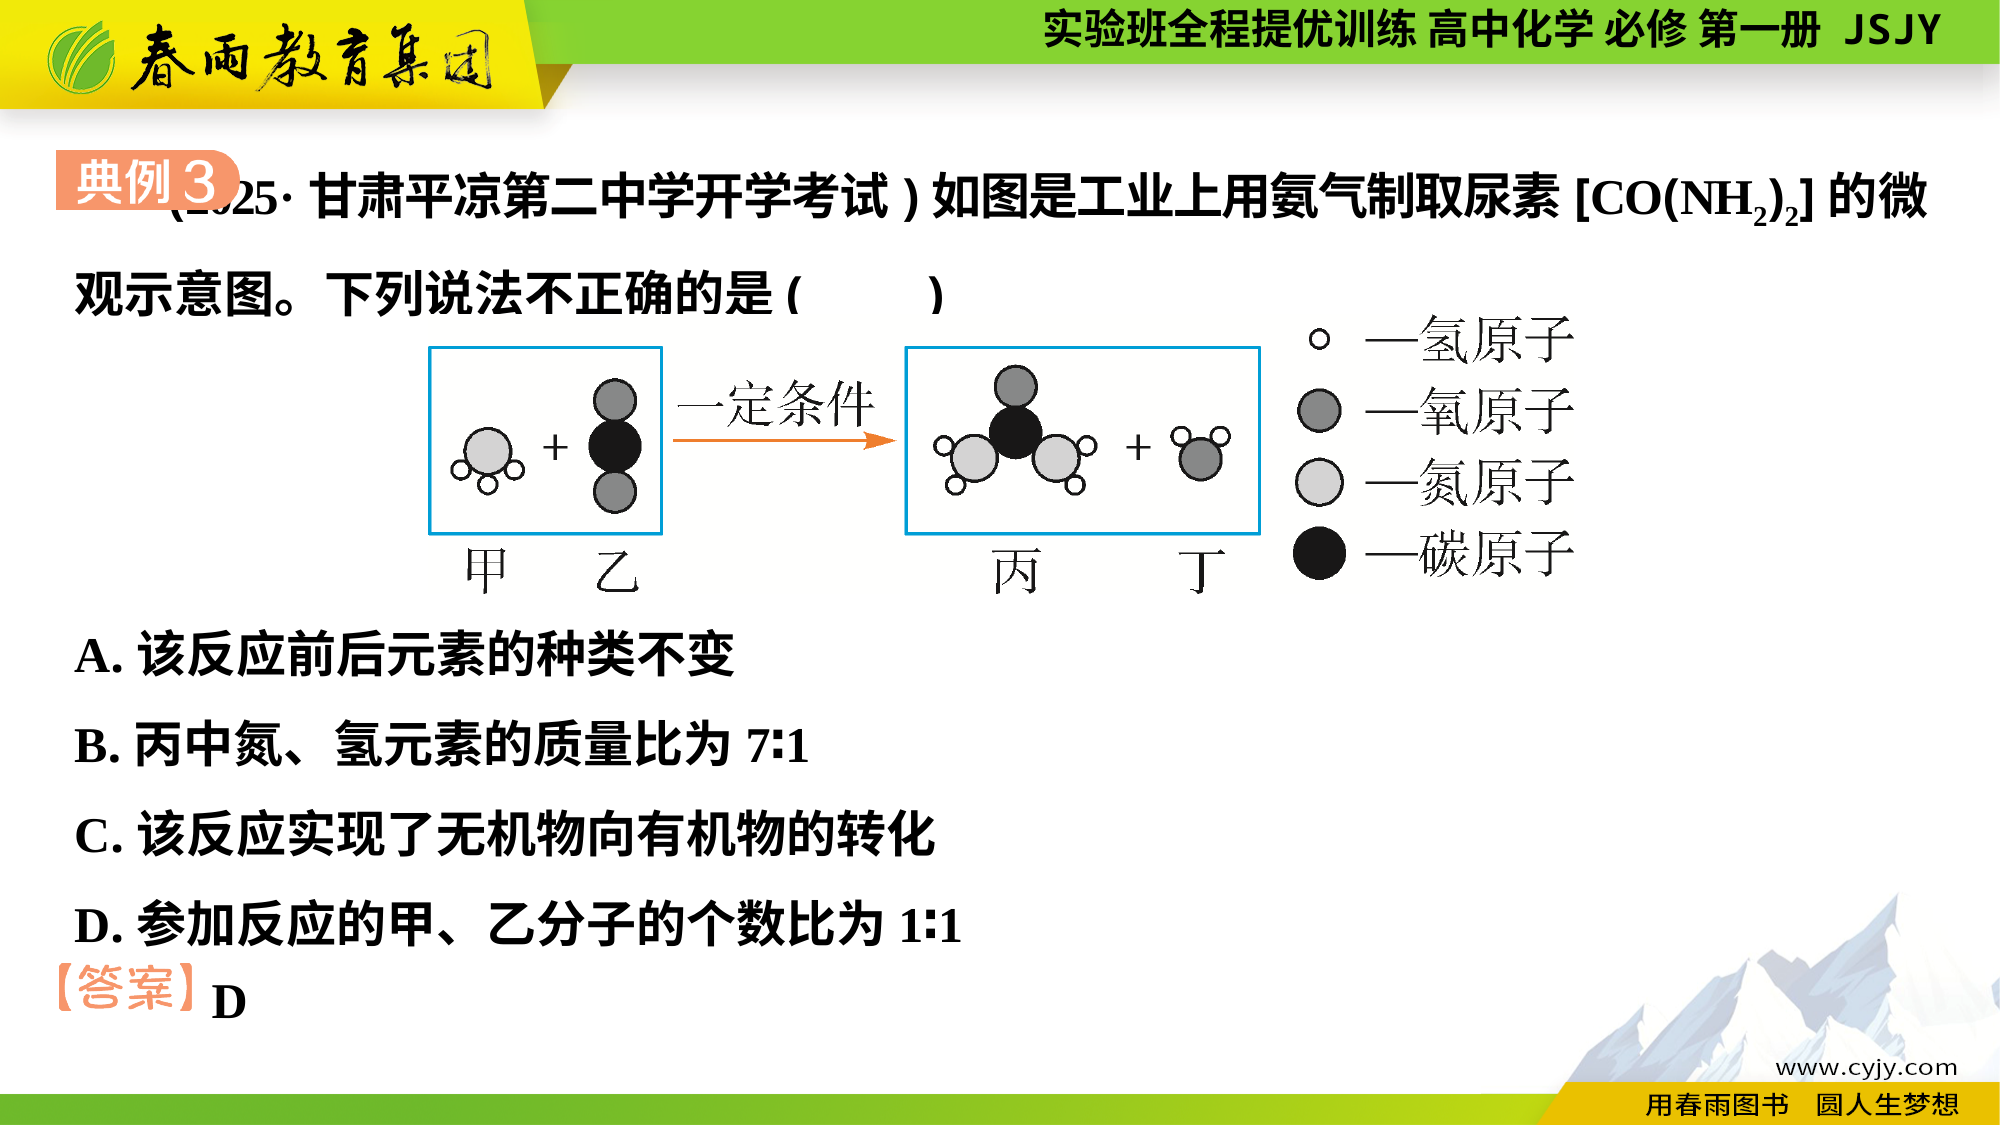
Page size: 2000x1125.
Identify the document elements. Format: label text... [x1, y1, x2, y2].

list (2025·甘肃平凉第二中学开学考试)如图是工业上用氨气制取尿素[CO(NH2)2]的微观示意图。下列说法不正确的是( ) A.该反应前后元素的种类不变 B.丙中氮、氢元素的质量比为7∶1 C.该反应实现了无机物向有机物的转化 D.参加反应的甲、乙分子的个数比为1∶1 [59, 122, 1944, 931]
picture [0, 0, 2000, 1125]
text_box D [59, 931, 1944, 1037]
